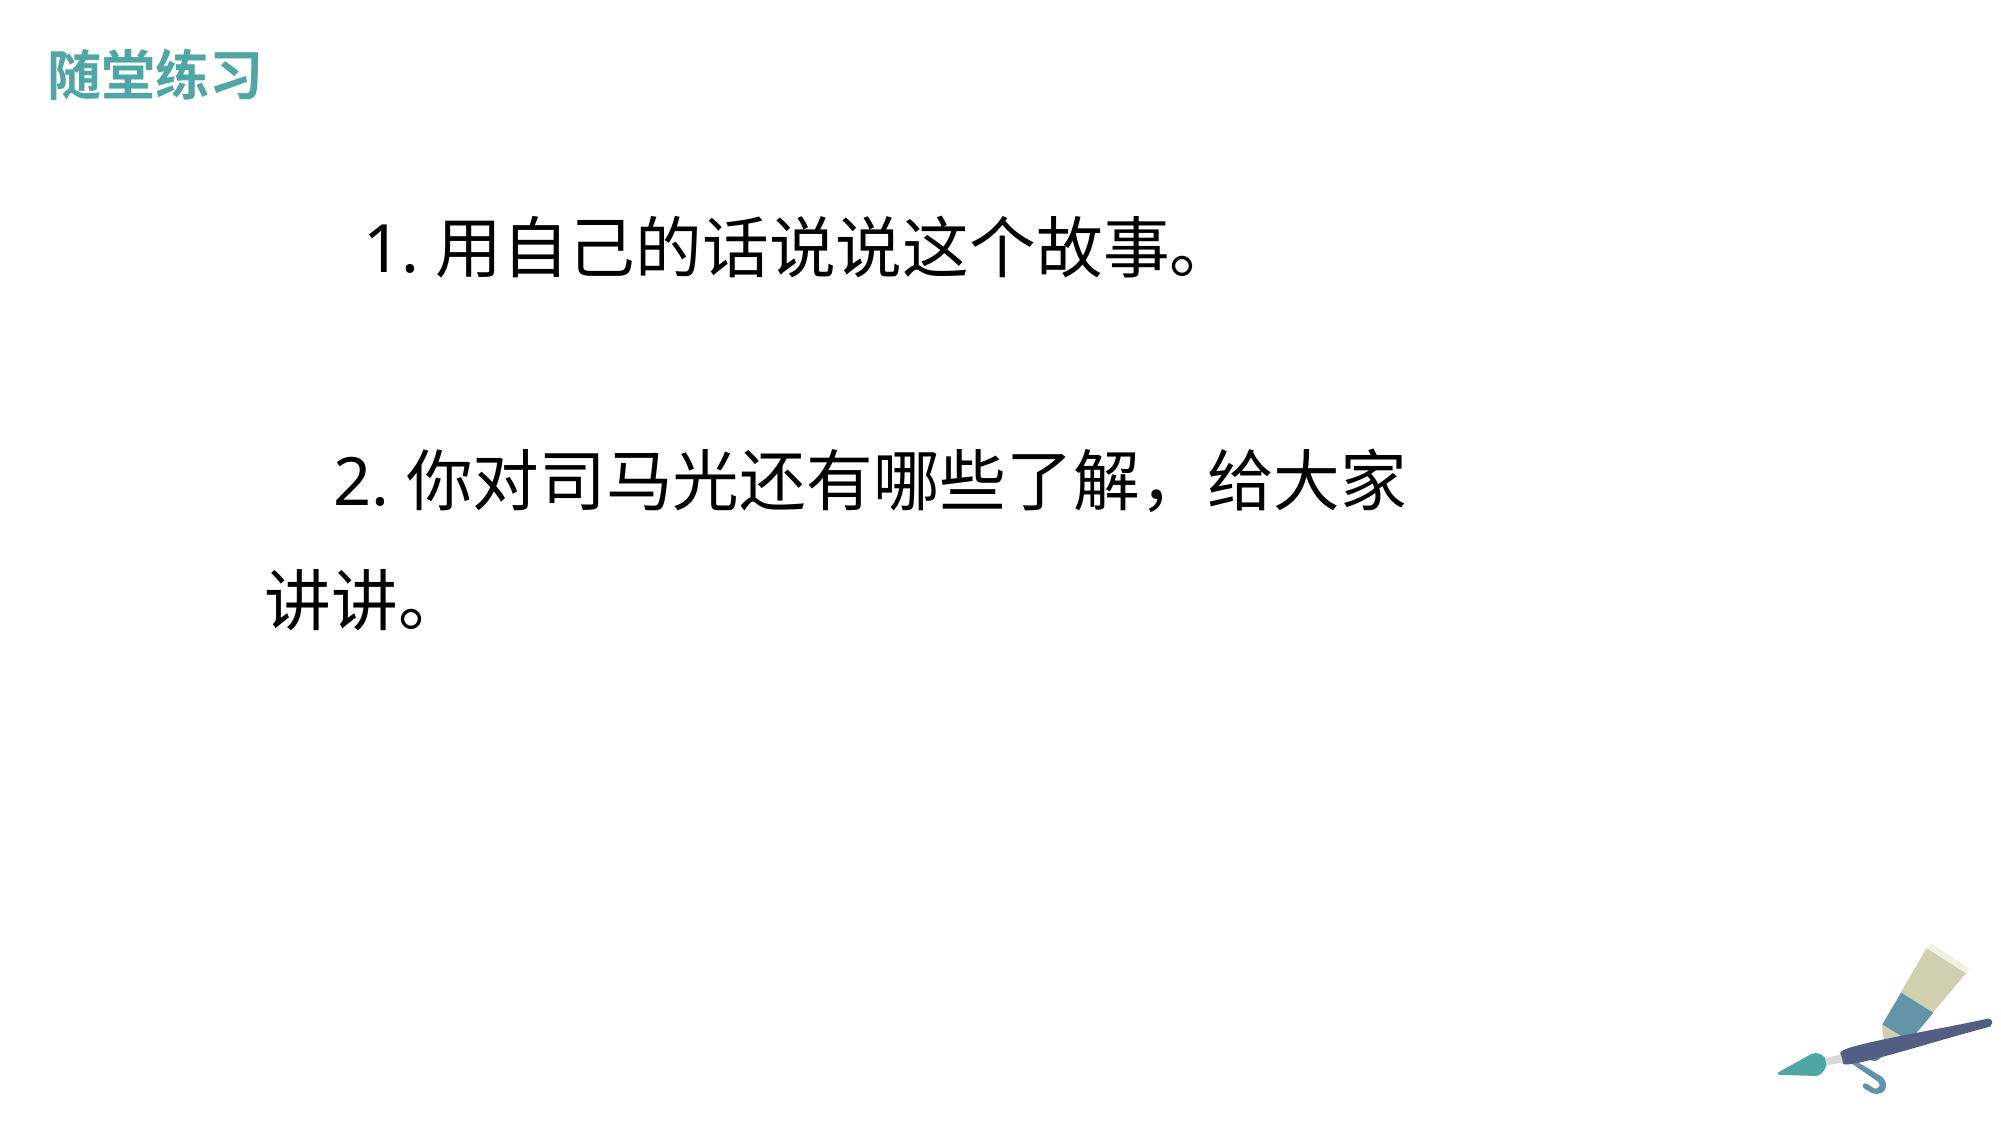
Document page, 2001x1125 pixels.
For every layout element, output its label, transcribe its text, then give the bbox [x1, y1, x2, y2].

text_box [1811, 945, 1974, 1125]
text_box 随堂练习 [32, 33, 347, 114]
text_box 2.你对司马光还有哪些了解，给大家 讲讲。 [249, 391, 2000, 652]
text_box 1.用自己的话说说这个故事。 [314, 208, 1898, 421]
